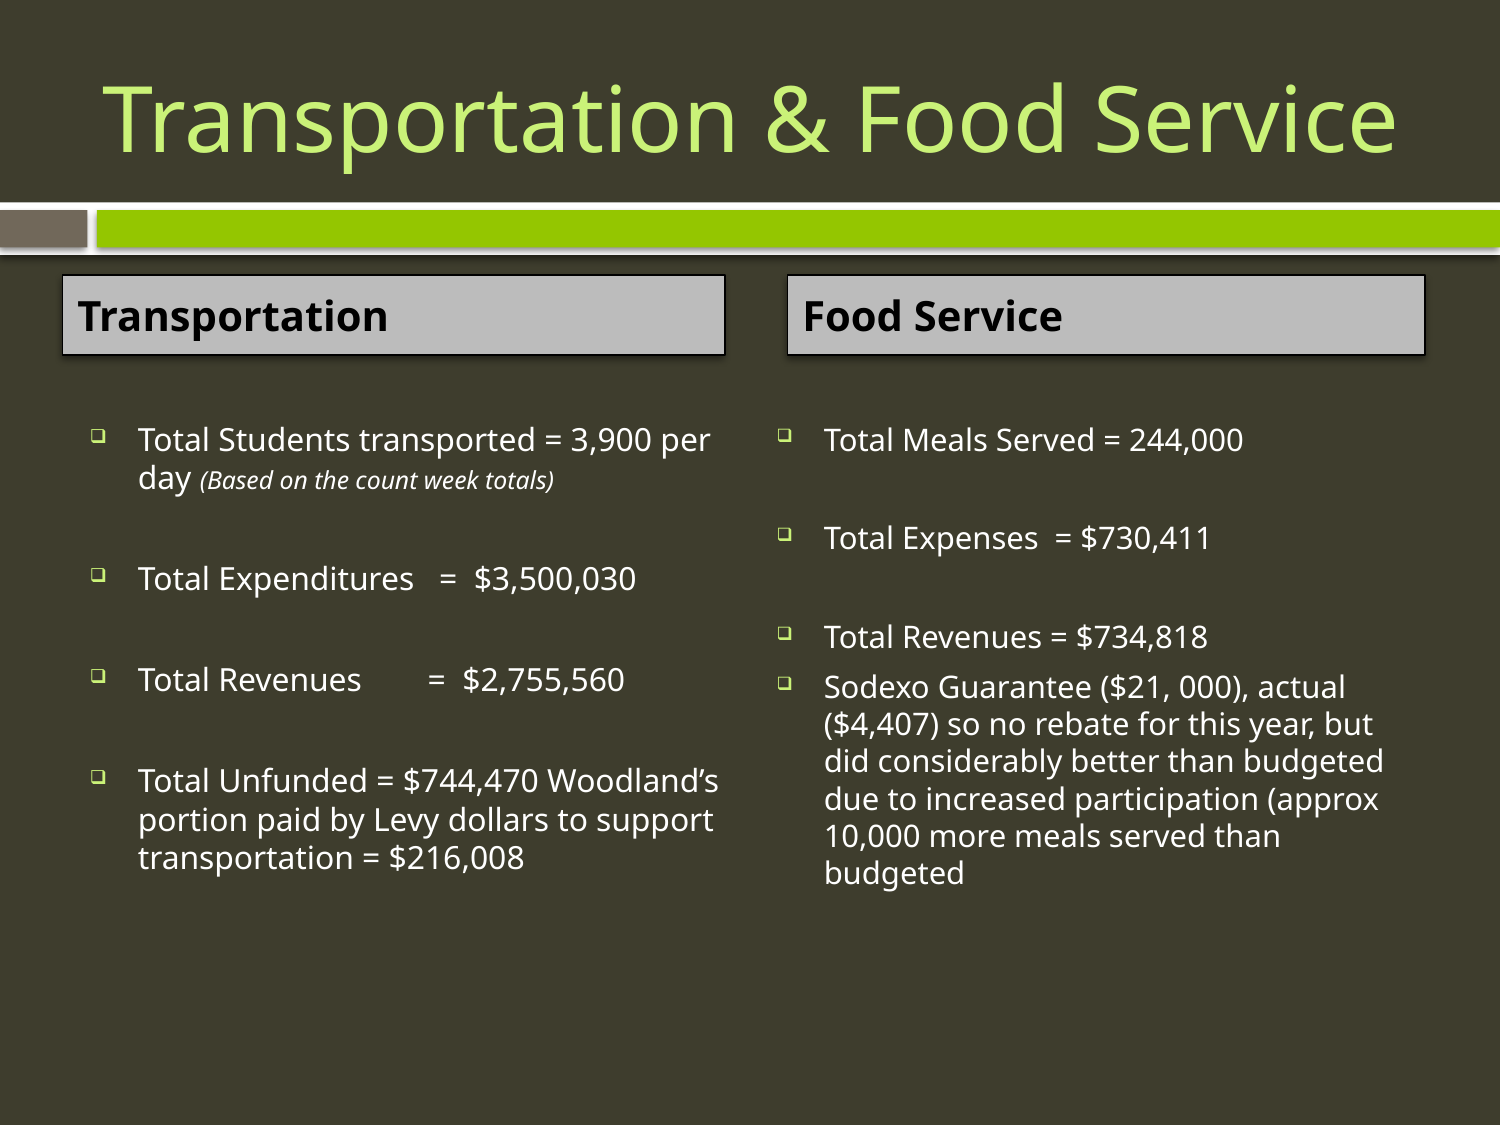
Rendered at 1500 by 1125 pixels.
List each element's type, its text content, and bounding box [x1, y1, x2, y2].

list Total Meals Served = 244,000 Total Expenses = $730,411 Total Revenues = $734,818 Sodexo Guarantee ($21, 000), actual ($4,407) so no rebate for this year, but did considerably better than budgeted due to increased participation (approx 10,000 more meals served than budgeted [761, 412, 1425, 900]
list Transportation [62, 274, 726, 356]
list Total Students transported = 3,900 per day (Based on the count week totals) Total Expenditures = $3,500,030 Total Revenues = $2,755,560 Total Unfunded = $744,470 Woodland’s portion paid by Levy dollars to support transportation = $216,008 [75, 412, 738, 894]
list Food Service [787, 274, 1426, 356]
title Transportation & Food Service [87, 44, 1425, 188]
